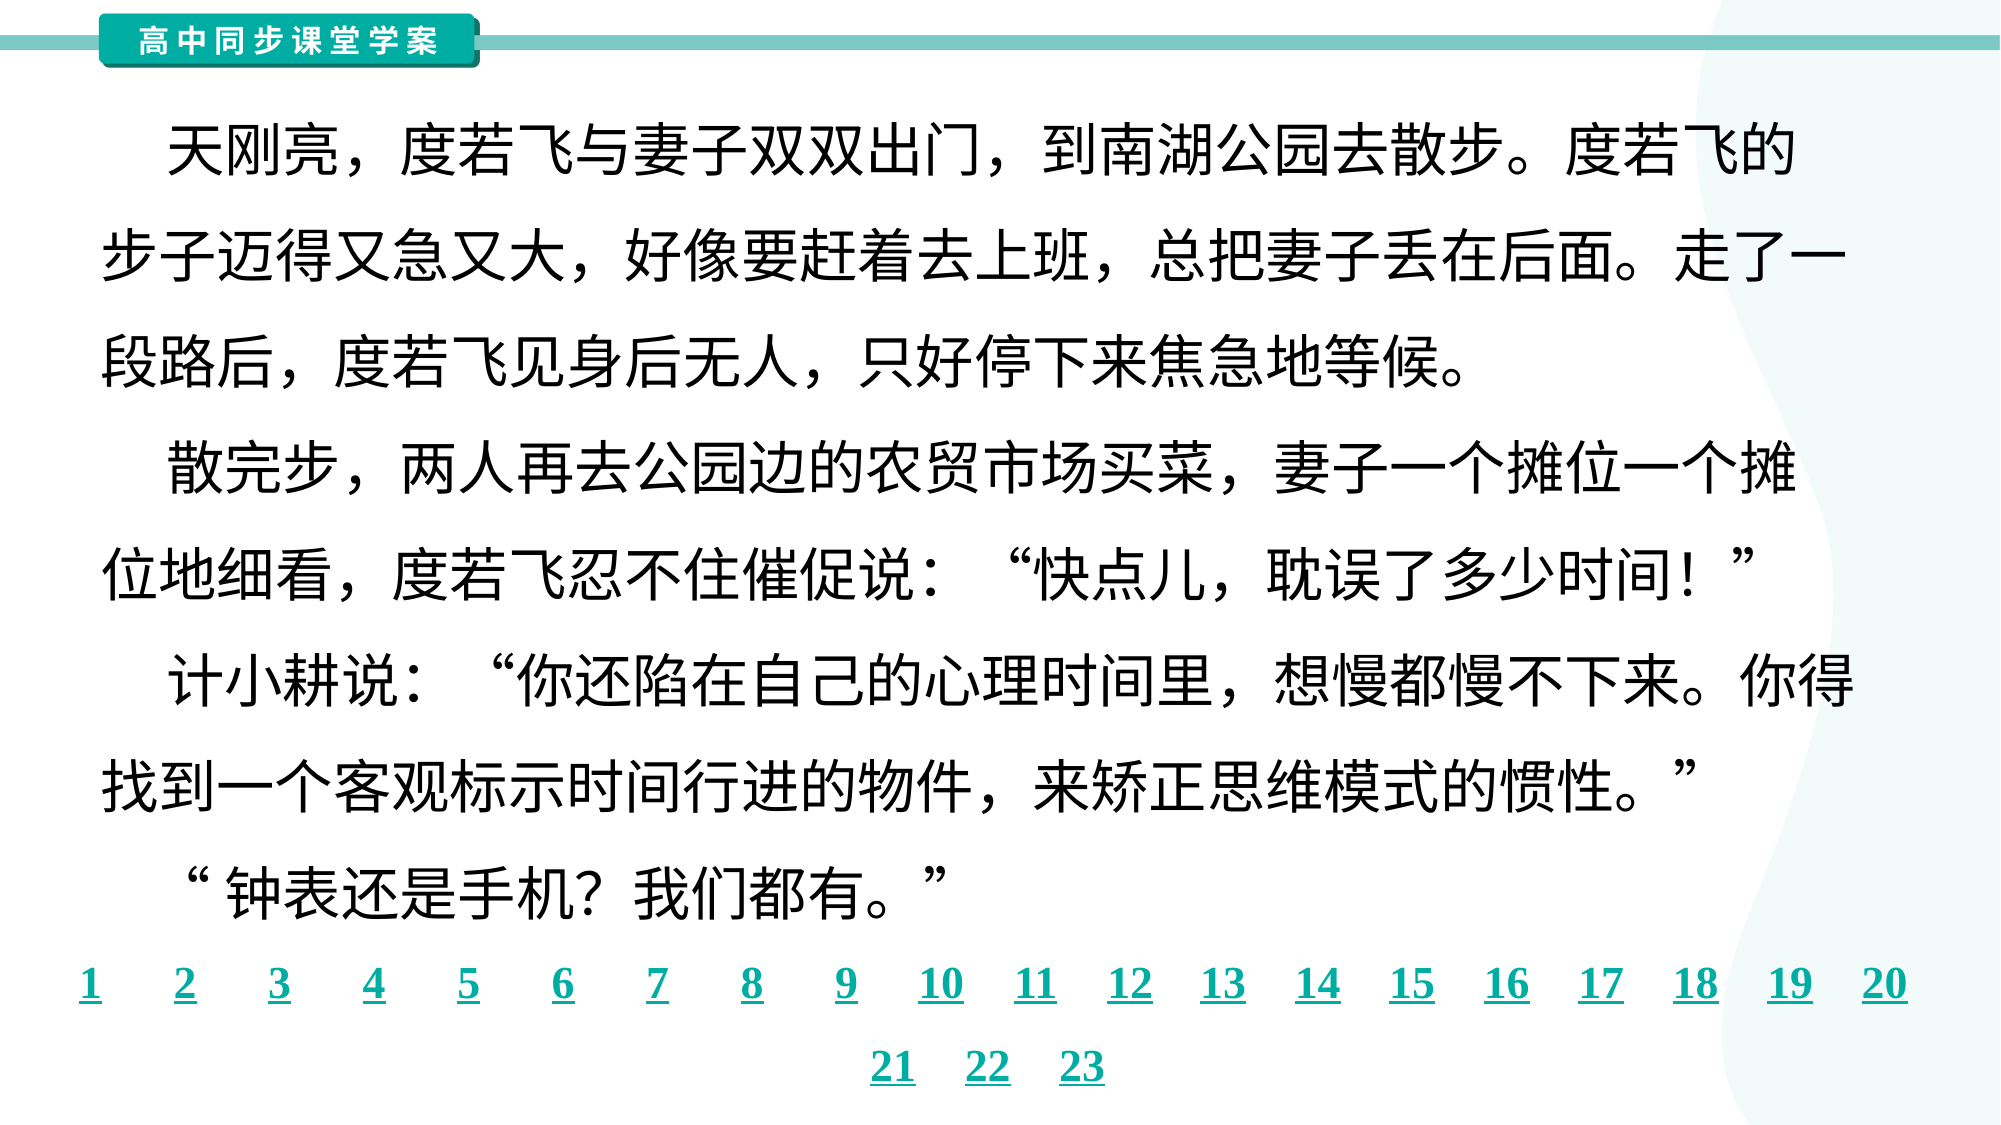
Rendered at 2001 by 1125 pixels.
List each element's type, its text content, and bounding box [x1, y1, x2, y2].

text_box 天刚亮，度若飞与妻子双双出门，到南湖公园去散步。度若飞的 步子迈得又急又大，好像要赶着去上班，总把妻子丢在后面。走了一 段路后，度若飞见身后无人，只好停下来焦急地等候。 散完步，两人再去公园边的农贸市场买菜，妻子一个摊位一个摊 位地细看，度若飞忍不住催促说：“快点儿，耽误了多少时间！” 计小耕说：“你还陷在自己的心理时间里，想慢都慢不下来。你得 找到一个客观标示时间行进的物件，来矫正思维模式的惯性。” “钟表还是手机？我们都有。” [100, 76, 1899, 927]
picture [0, 0, 2000, 1125]
